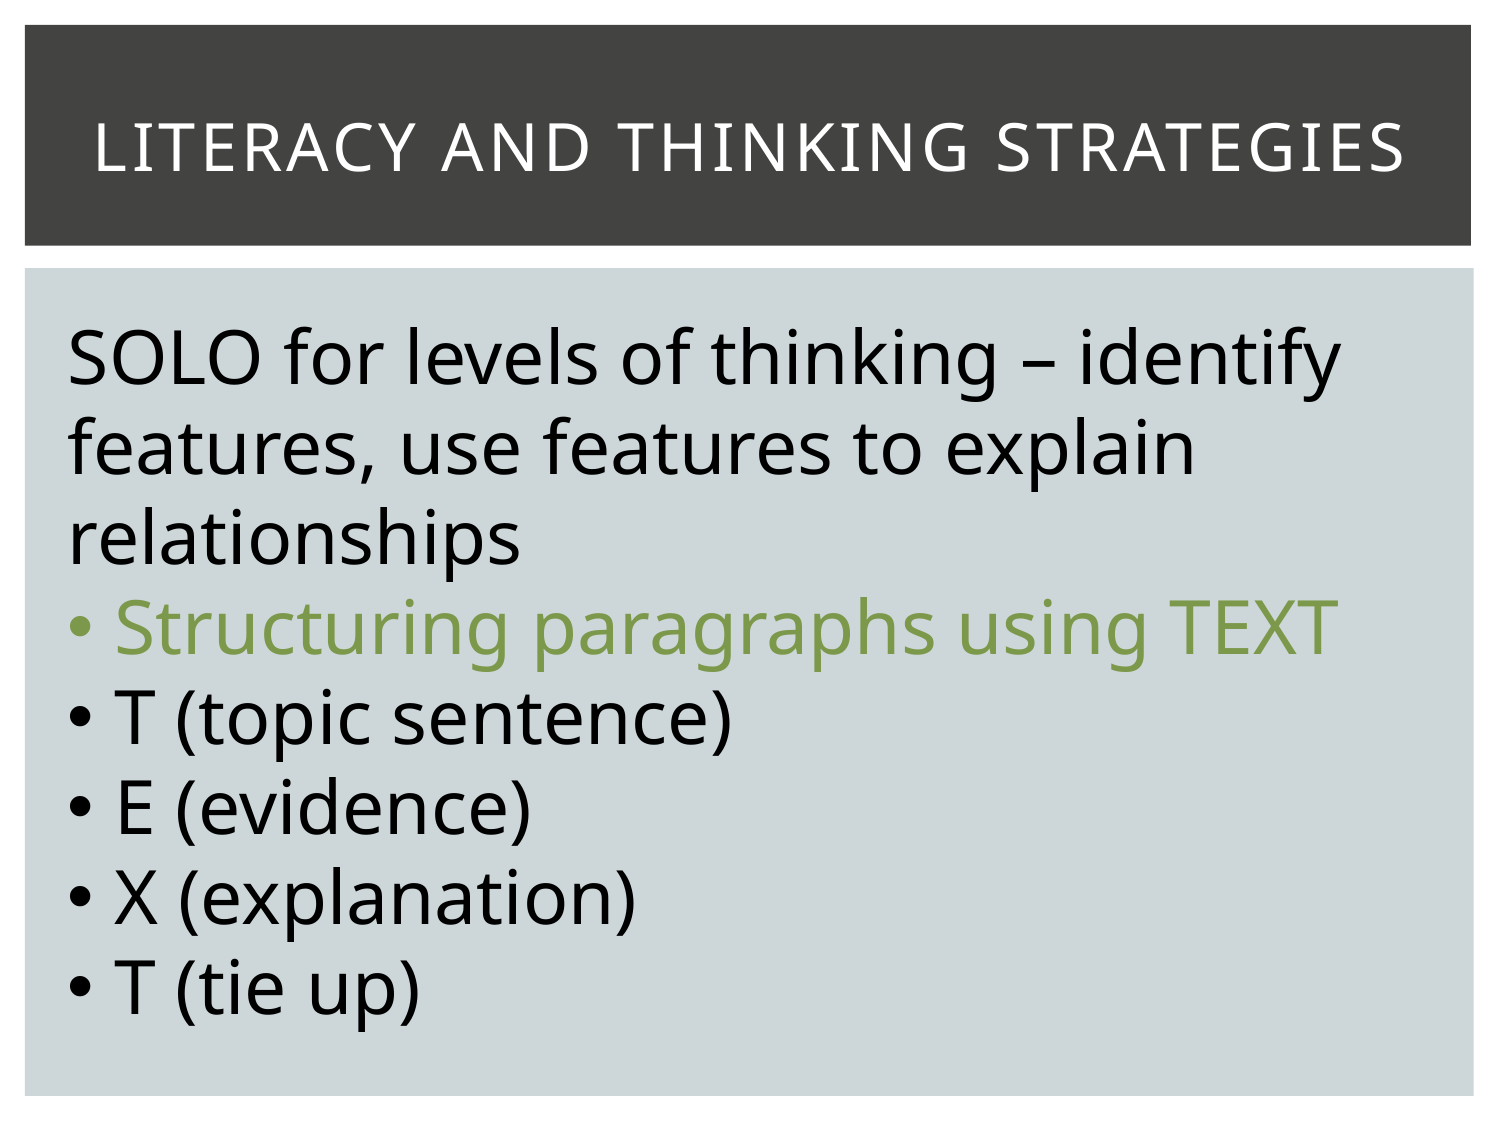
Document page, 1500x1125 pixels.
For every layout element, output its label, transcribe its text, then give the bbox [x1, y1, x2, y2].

text_box SOLO for levels of thinking – identify features, use features to explain relationships Structuring paragraphs using TEXT T (topic sentence) E (evidence) X (explanation) T (tie up) [53, 302, 1424, 1038]
title Literacy and thinking strategies [62, 58, 1438, 232]
